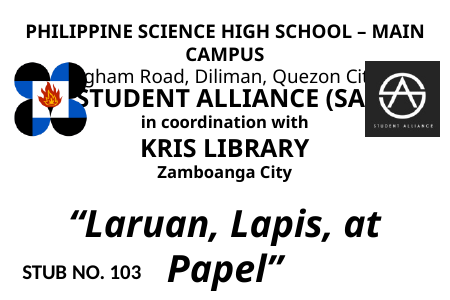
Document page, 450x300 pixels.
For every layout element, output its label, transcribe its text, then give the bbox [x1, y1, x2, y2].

picture [12, 60, 88, 137]
text_box “Laruan, Lapis, at Papel” [0, 192, 450, 298]
text_box STUB NO. 103 [7, 251, 213, 292]
text_box STUDENT ALLIANCE (SA) in coordination with KRIS LIBRARY Zamboanga City [0, 74, 450, 190]
text_box PHILIPPINE SCIENCE HIGH SCHOOL – MAIN CAMPUS Agham Road, Diliman, Quezon City [0, 12, 450, 74]
picture [364, 60, 441, 137]
